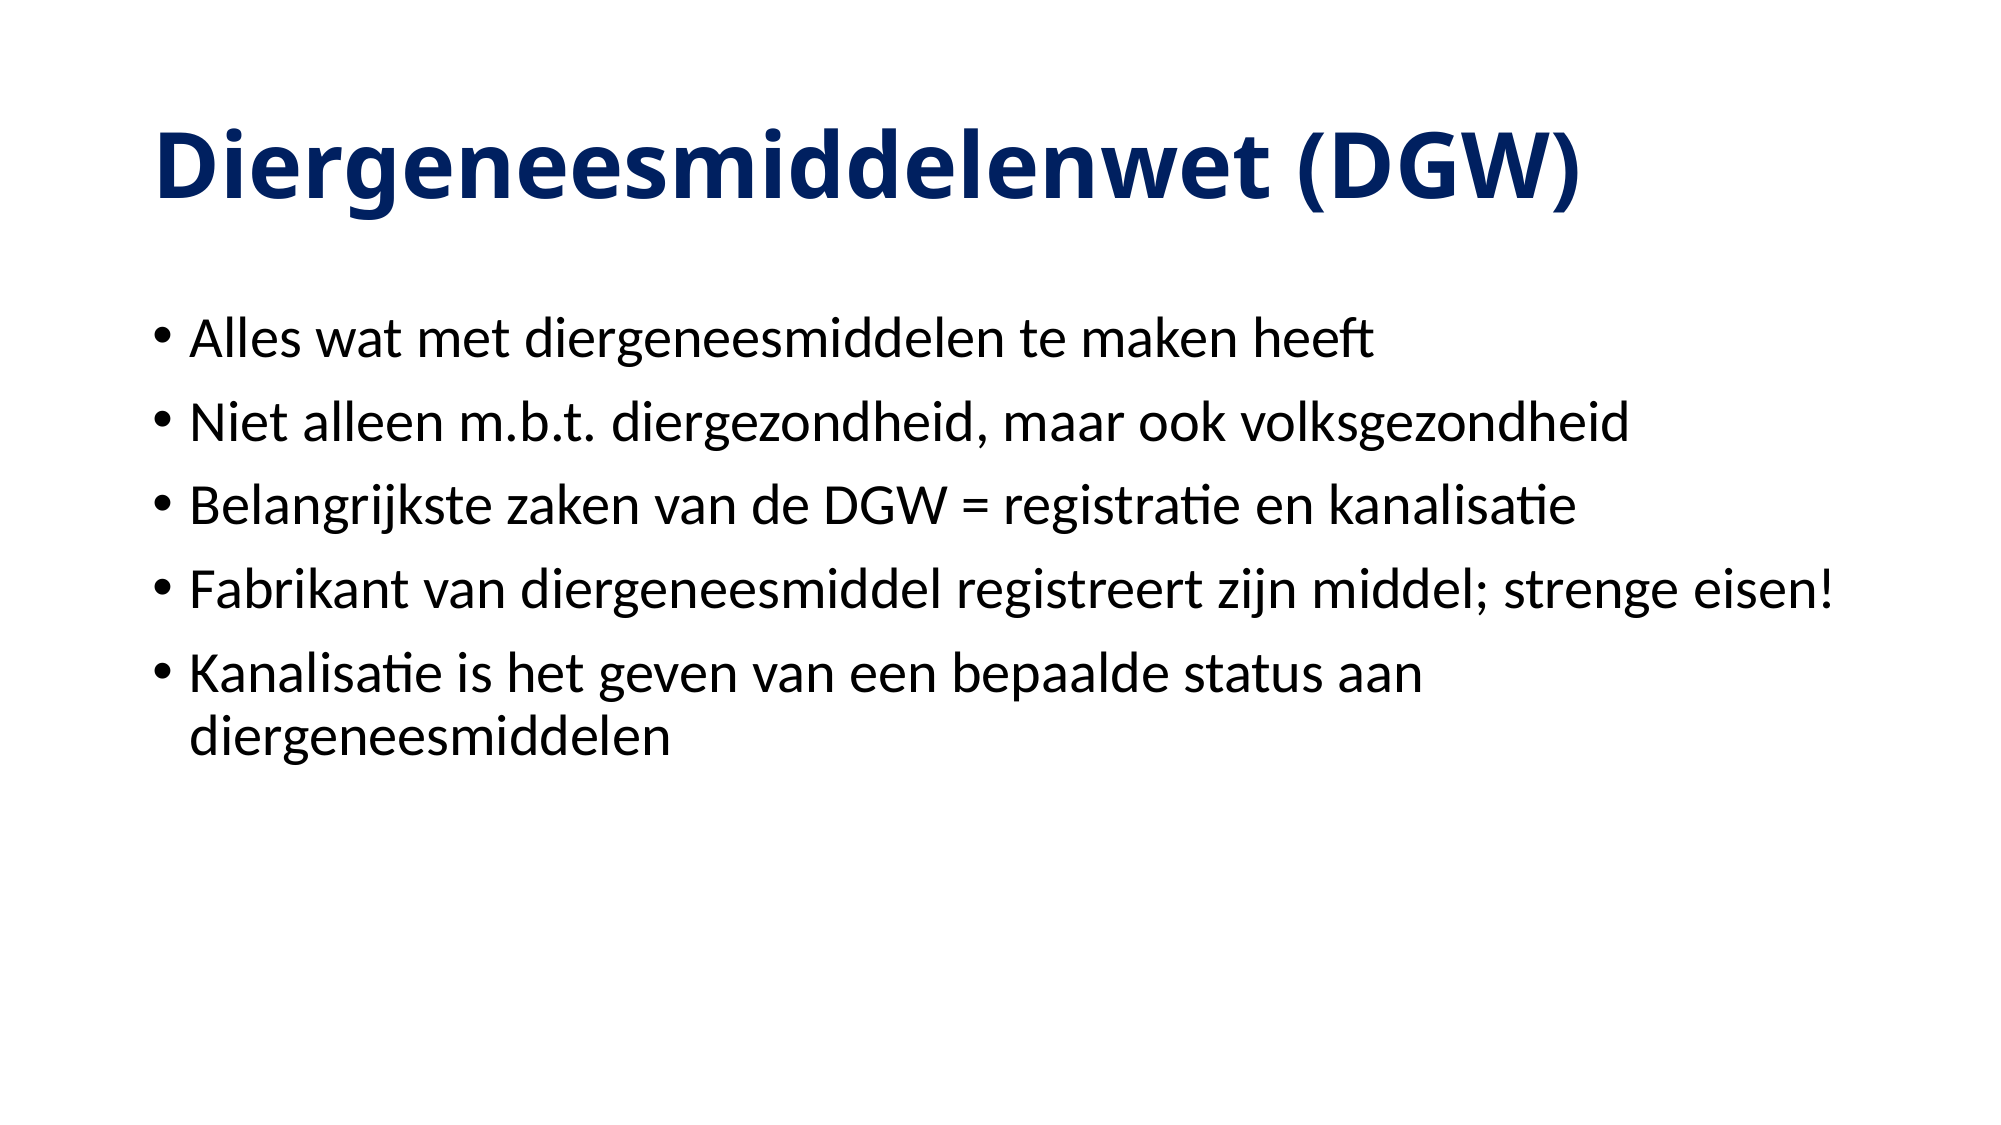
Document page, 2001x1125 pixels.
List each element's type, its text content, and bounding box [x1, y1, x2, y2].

list Alles wat met diergeneesmiddelen te maken heeft Niet alleen m.b.t. diergezondheid, maar ook volksgezondheid Belangrijkste zaken van de DGW = registratie en kanalisatie Fabrikant van diergeneesmiddel registreert zijn middel; strenge eisen! Kanalisatie is het geven van een bepaalde status aan diergeneesmiddelen [137, 299, 1863, 1014]
title Diergeneesmiddelenwet (DGW) [137, 59, 1863, 278]
